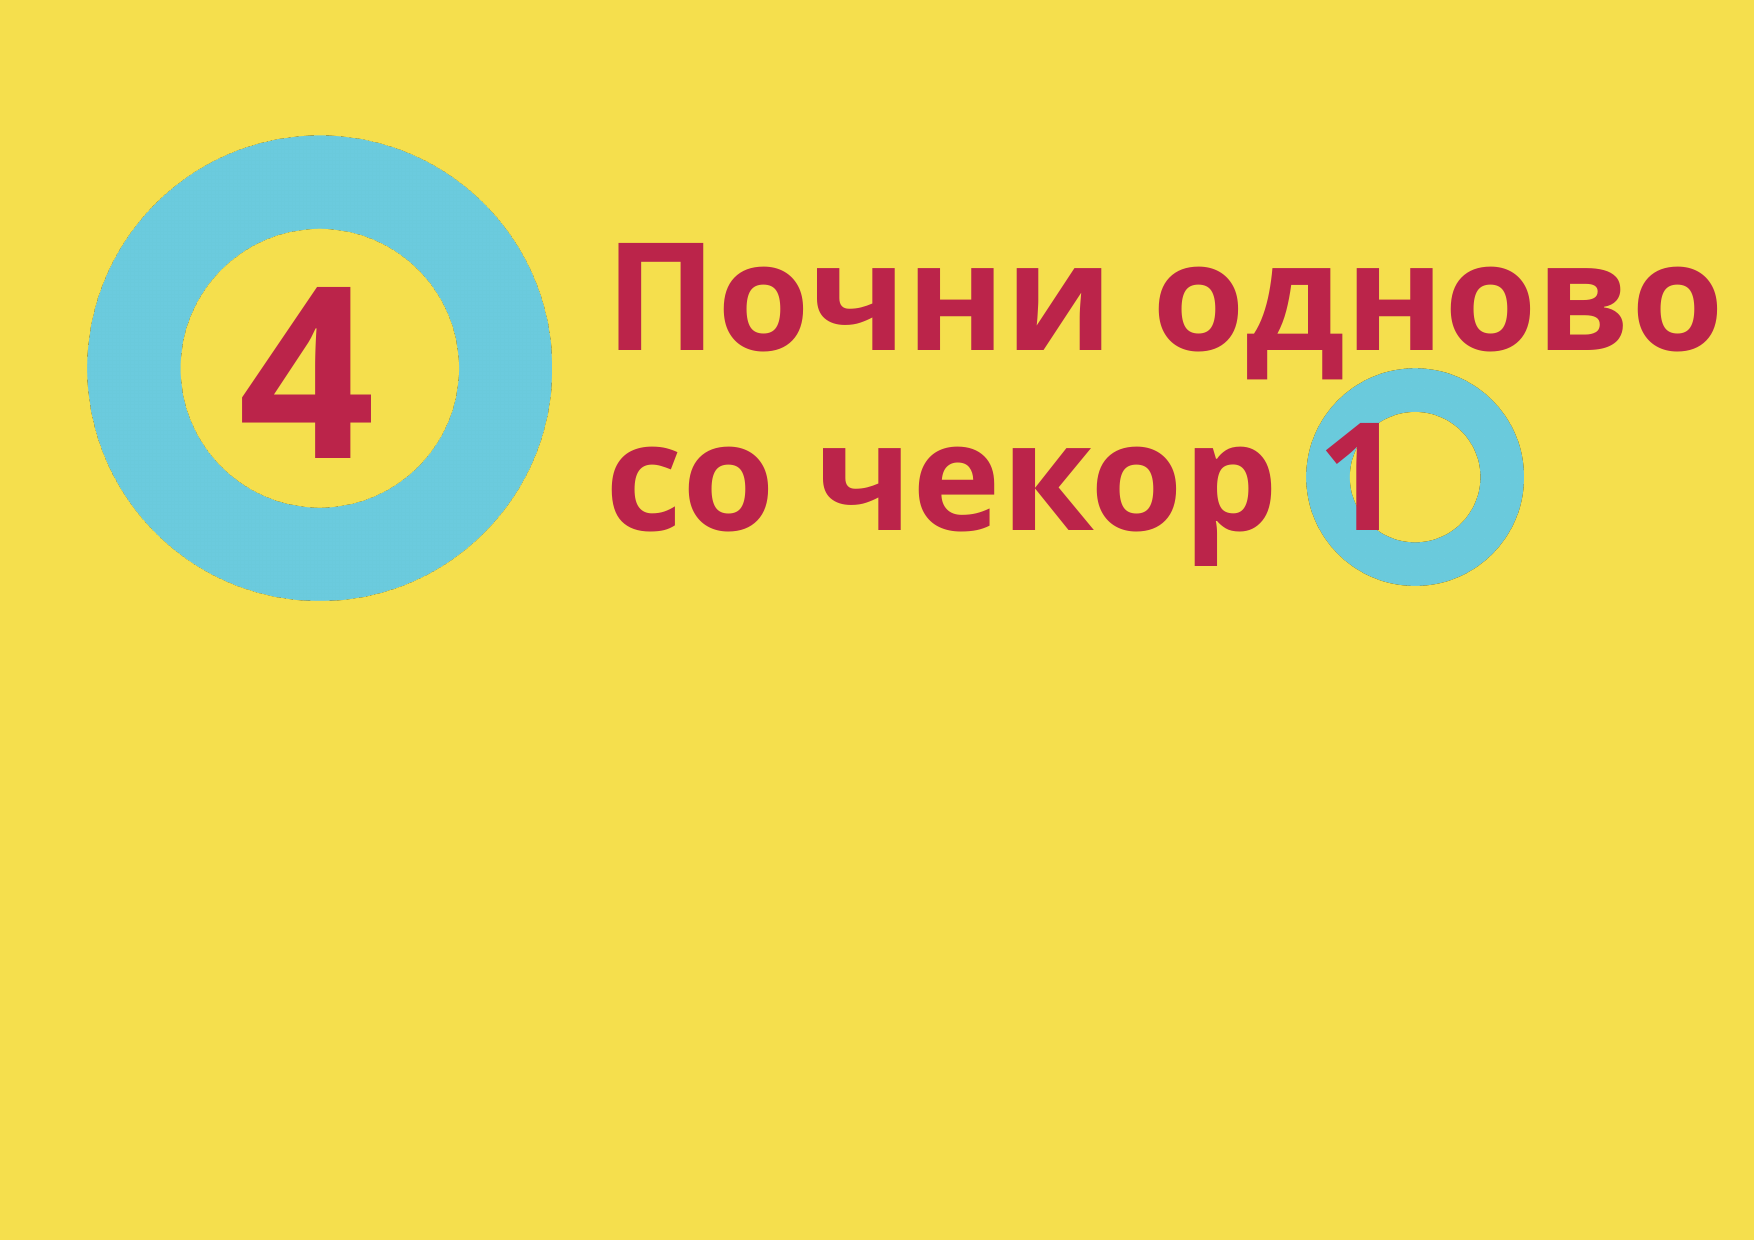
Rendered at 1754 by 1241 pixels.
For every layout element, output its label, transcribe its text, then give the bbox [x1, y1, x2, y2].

text_box Почни одново со чекор 1 [590, 193, 1754, 568]
picture [1306, 368, 1524, 586]
picture [87, 135, 552, 601]
